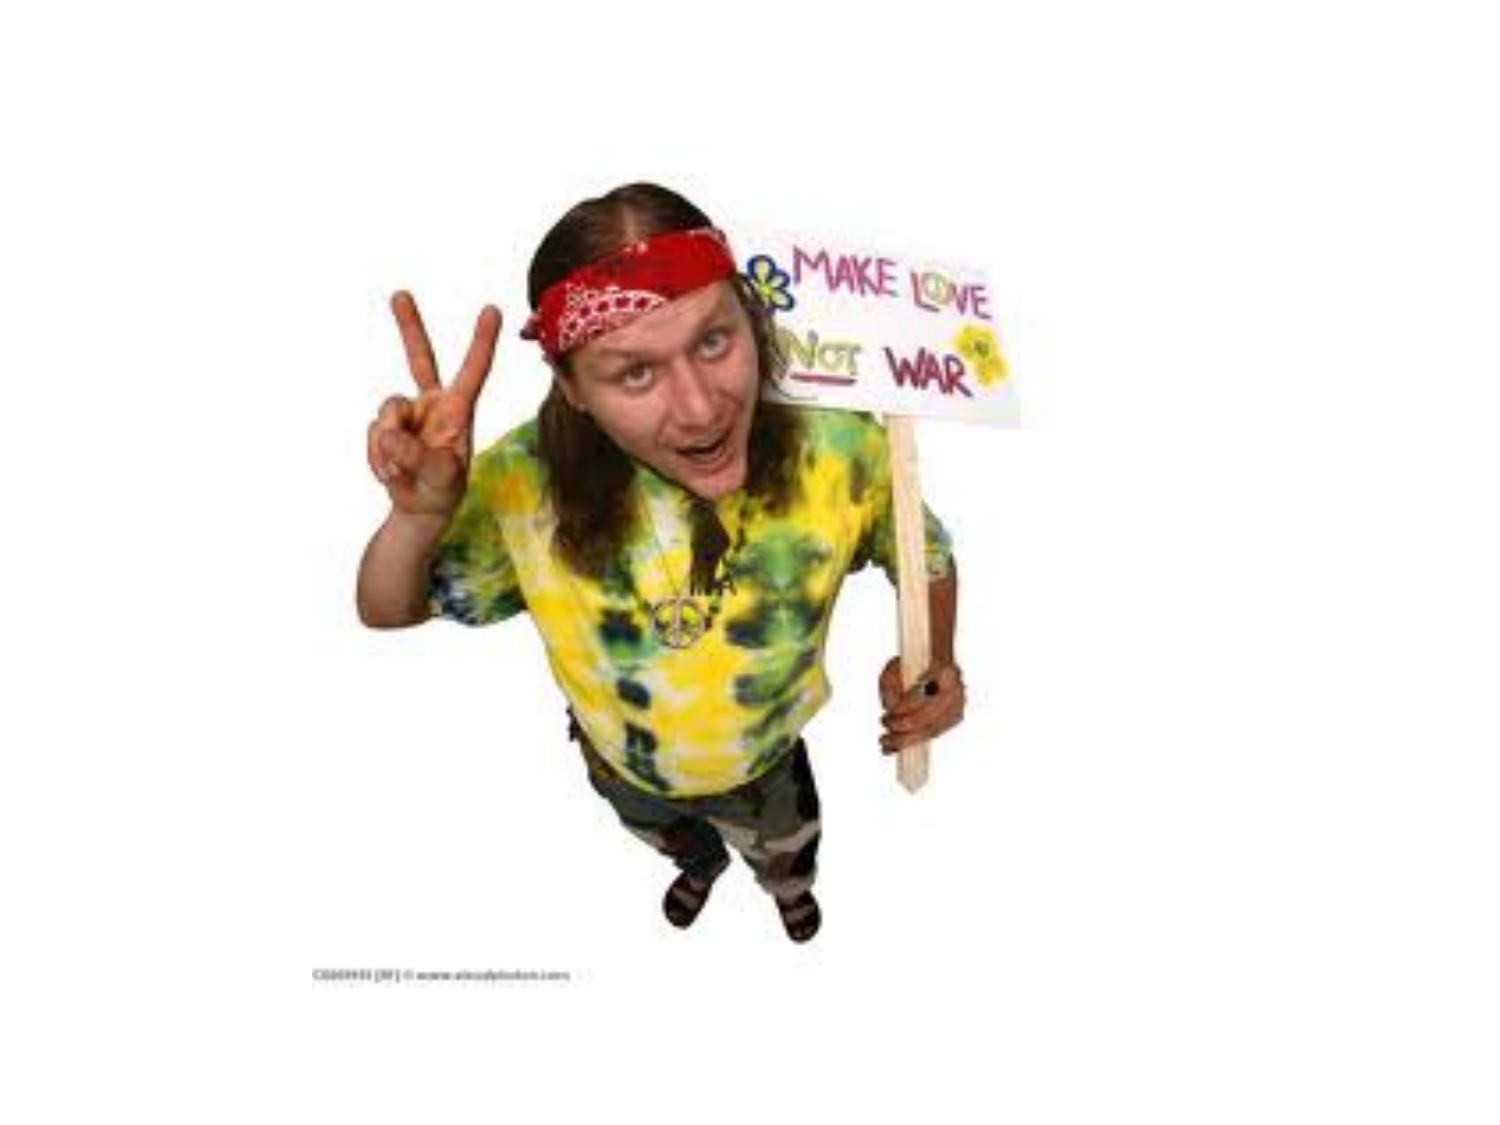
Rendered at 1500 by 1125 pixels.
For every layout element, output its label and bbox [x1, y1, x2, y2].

list [312, 146, 1069, 988]
